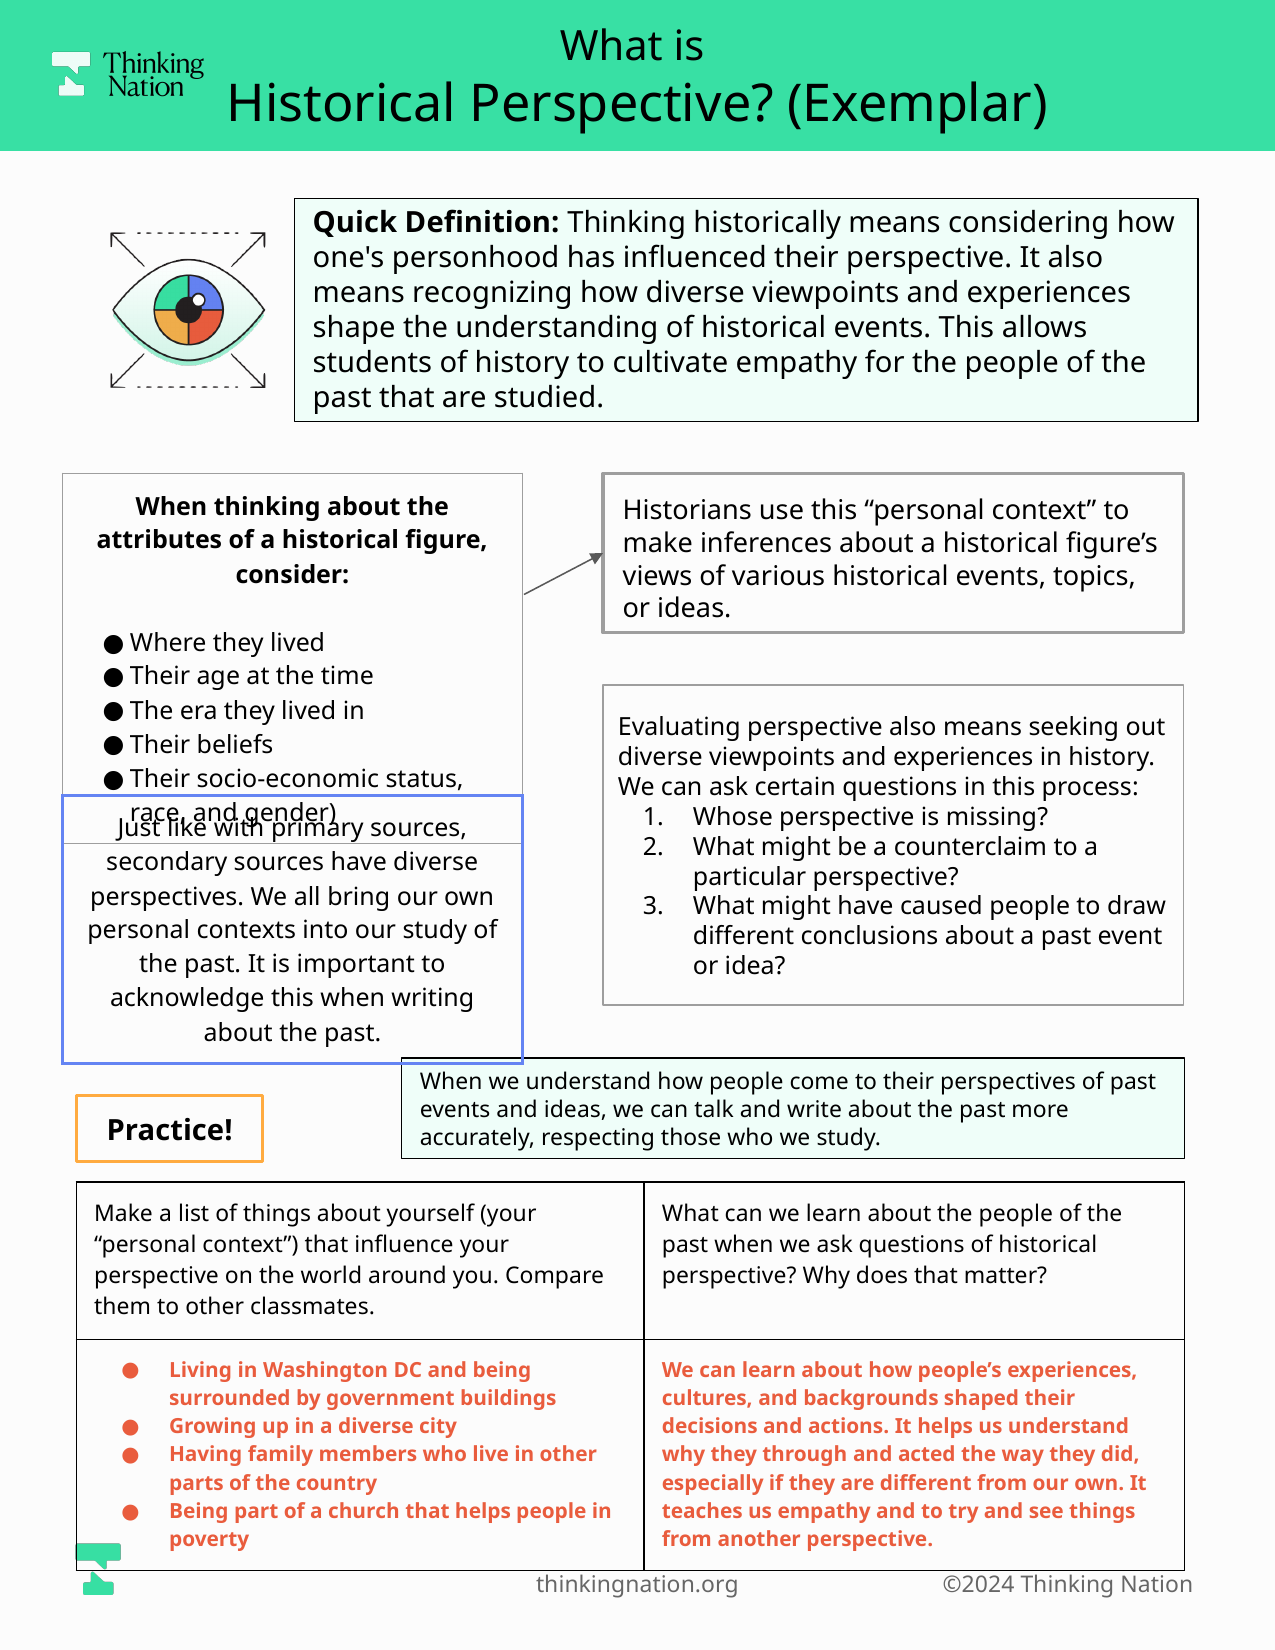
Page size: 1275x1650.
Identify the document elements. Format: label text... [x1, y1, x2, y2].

table_header Just like with primary sources, secondary sources have diverse perspectives. We all bring our own personal contexts into our study of the past. It is important to acknowledge this when writing about the past. [64, 797, 521, 1062]
text_box Practice! [76, 1095, 263, 1162]
picture [62, 1533, 134, 1605]
text_box ©2024 Thinking Nation [907, 1553, 1210, 1605]
table_header When thinking about the attributes of a historical figure, consider: Where they lived Their age at the time The era they lived in Their beliefs Their socio-economic status, race, and gender) [63, 474, 522, 794]
picture [35, 37, 210, 110]
text_box What is Historical Perspective? (Exemplar) [0, 0, 1275, 151]
text_box When we understand how people come to their perspectives of past events and ideas, we can talk and write about the past more accurately, respecting those who we study. [401, 1057, 1185, 1159]
text_box Evaluating perspective also means seeking out diverse viewpoints and experiences in history. We can ask certain questions in this process: Whose perspective is missing? What might be a counterclaim to a particular perspective? What might have caused people to draw different conclusions about a past event or idea? [603, 684, 1184, 1006]
text_box Historians use this “personal context” to make inferences about a historical figure’s views of various historical events, topics, or ideas. [603, 473, 1184, 633]
text_box Quick Definition: Thinking historically means considering how one's personhood has influenced their perspective. It also means recognizing how diverse viewpoints and experiences shape the understanding of historical events. This allows students of history to cultivate empathy for the people of the past that are studied. [300, 198, 1198, 422]
table_cell We can learn about how people’s experiences, cultures, and backgrounds shaped their decisions and actions. It helps us understand why they through and acted the way they did, especially if they are different from our own. It teaches us empathy and to try and see things from another perspective. [645, 1340, 1184, 1570]
table_header Make a list of things about yourself (your “personal context”) that influence your perspective on the world around you. Compare them to other classmates. [77, 1183, 643, 1339]
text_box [523, 552, 604, 595]
table_cell Living in Washington DC and being surrounded by government buildings Growing up in a diverse city Having family members who live in other parts of the country Being part of a church that helps people in poverty [77, 1340, 643, 1570]
picture [75, 198, 300, 422]
text_box thinkingnation.org [486, 1571, 789, 1605]
table_header What can we learn about the people of the past when we ask questions of historical perspective? Why does that matter? [645, 1183, 1184, 1339]
